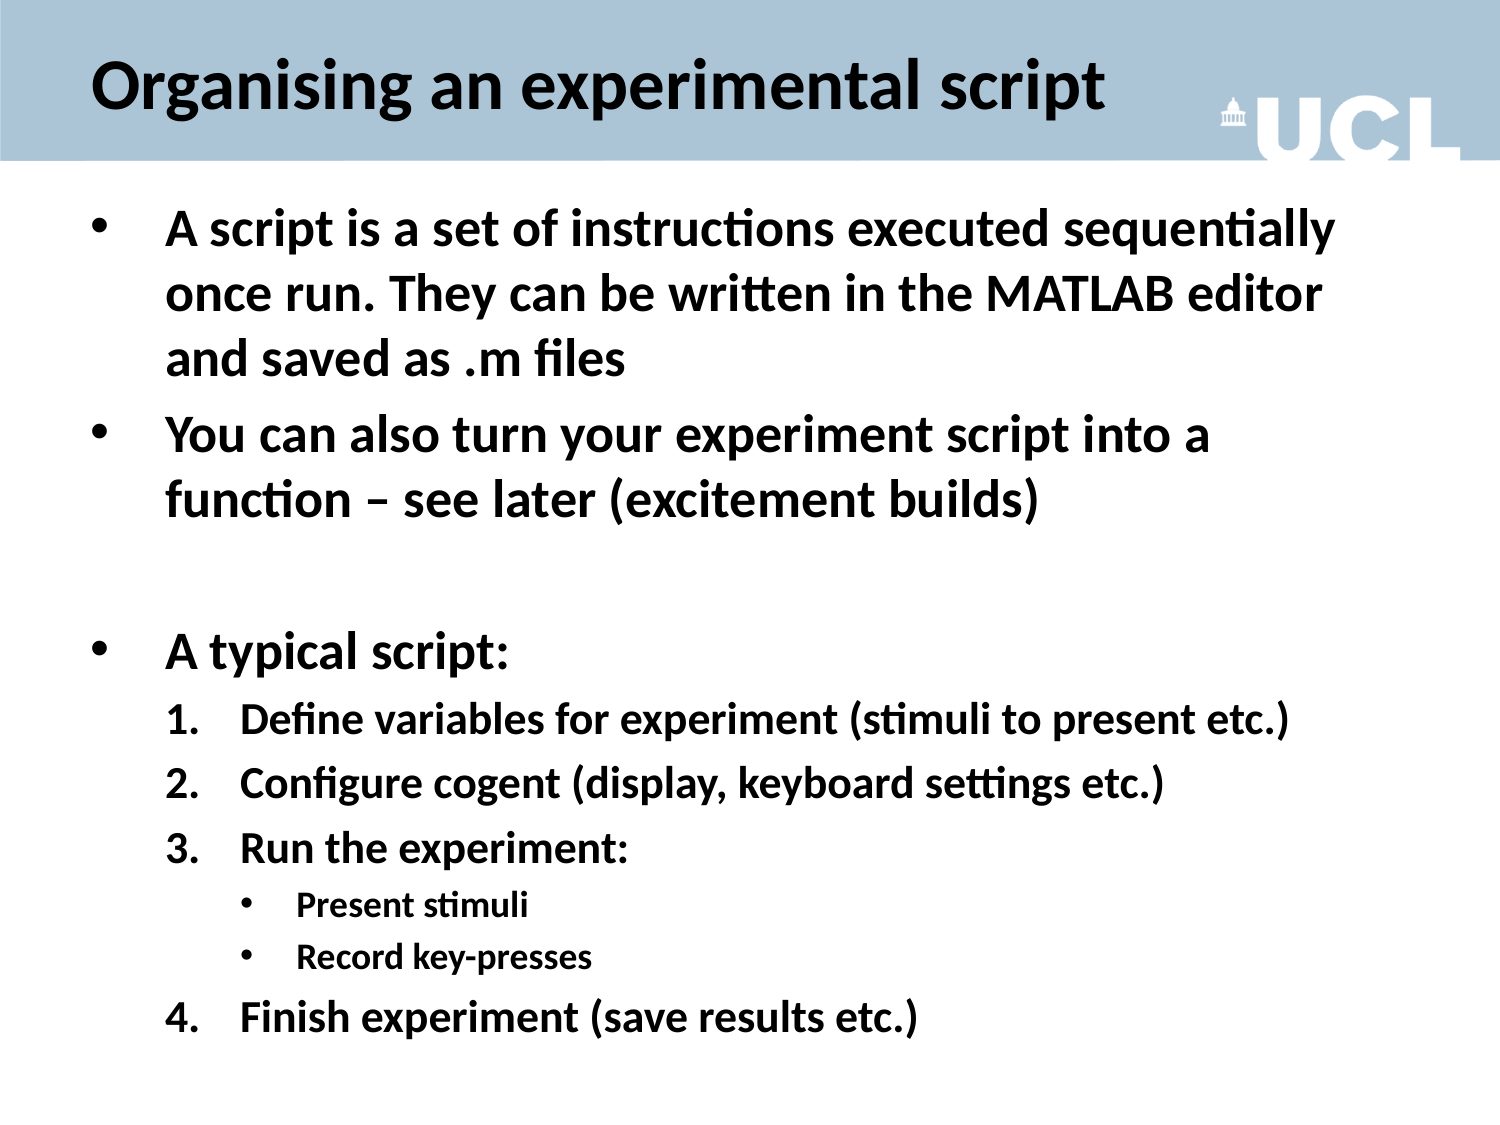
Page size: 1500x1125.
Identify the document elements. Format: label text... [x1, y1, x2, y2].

picture [0, 0, 1500, 161]
list A script is a set of instructions executed sequentially once run. They can be written in the MATLAB editor and saved as .m files You can also turn your experiment script into a function – see later (excitement builds) A typical script: Define variables for experiment (stimuli to present etc.) Configure cogent (display, keyboard settings etc.) Run the experiment: Present stimuli Record key-presses Finish experiment (save results etc.) [75, 184, 1425, 1083]
title Organising an experimental script [76, 9, 1189, 152]
